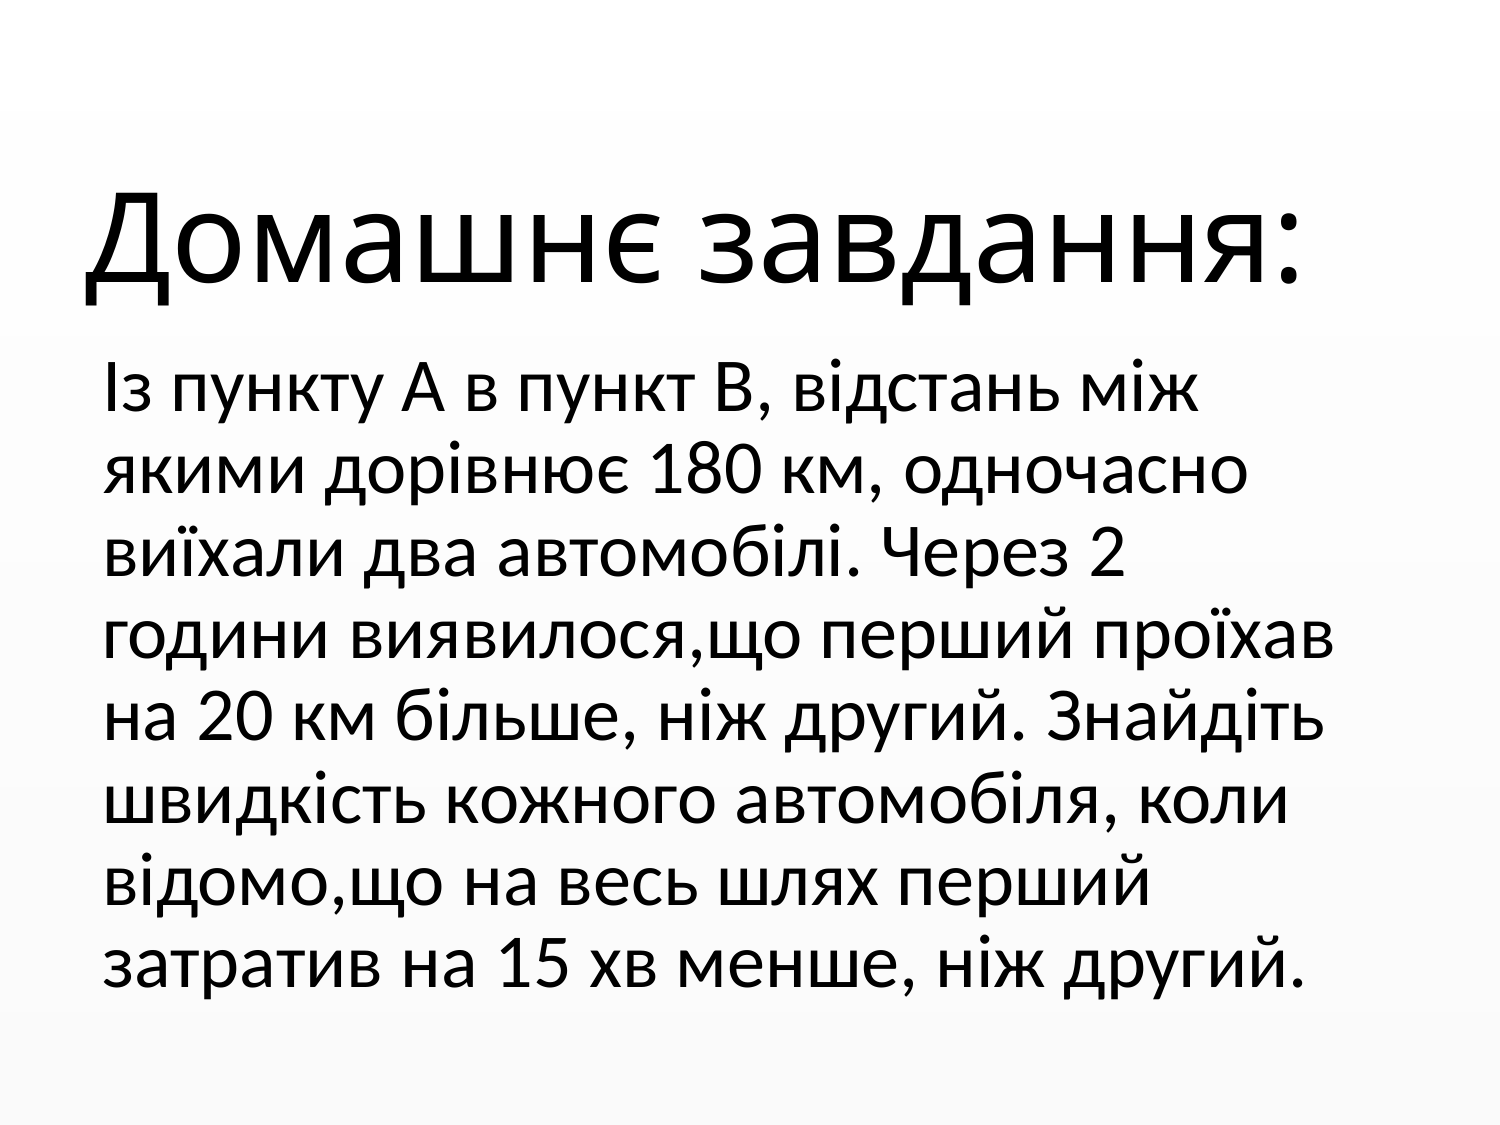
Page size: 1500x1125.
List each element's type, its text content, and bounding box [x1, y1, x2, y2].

title Домашнє завдання: [70, 93, 1346, 318]
list Із пункту А в пункт В, відстань між якими дорівнює 180 км, одночасно виїхали два автомобілі. Через 2 години виявилося,що перший проїхав на 20 км більше, ніж другий. Знайдіть швидкість кожного автомобіля, коли відомо,що на весь шлях перший затратив на 15 хв менше, ніж другий. [86, 338, 1362, 1047]
